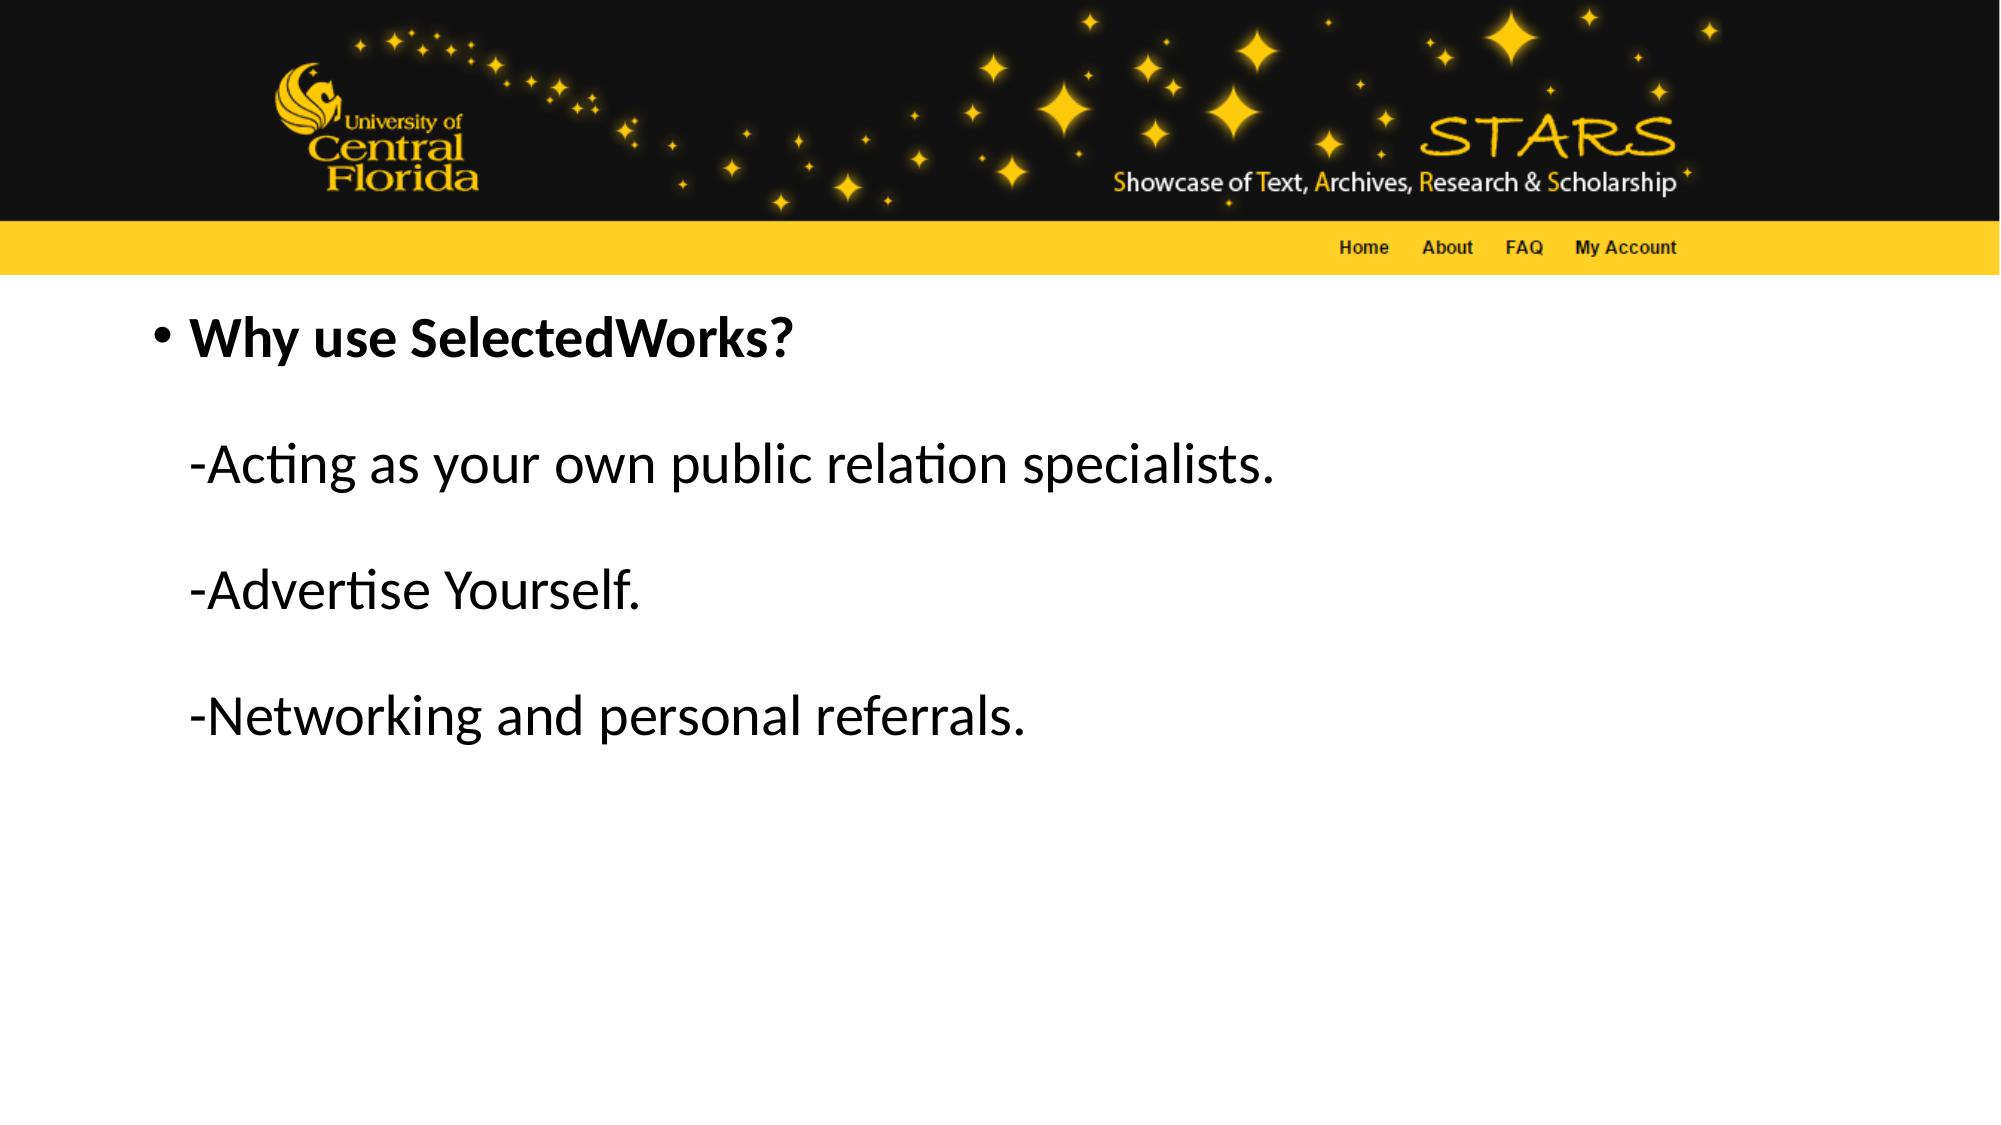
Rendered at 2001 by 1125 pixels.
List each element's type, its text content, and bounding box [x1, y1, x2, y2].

list Why use SelectedWorks? -Acting as your own public relation specialists. -Advertise Yourself. -Networking and personal referrals. [137, 299, 1863, 1014]
picture [0, 0, 2000, 275]
